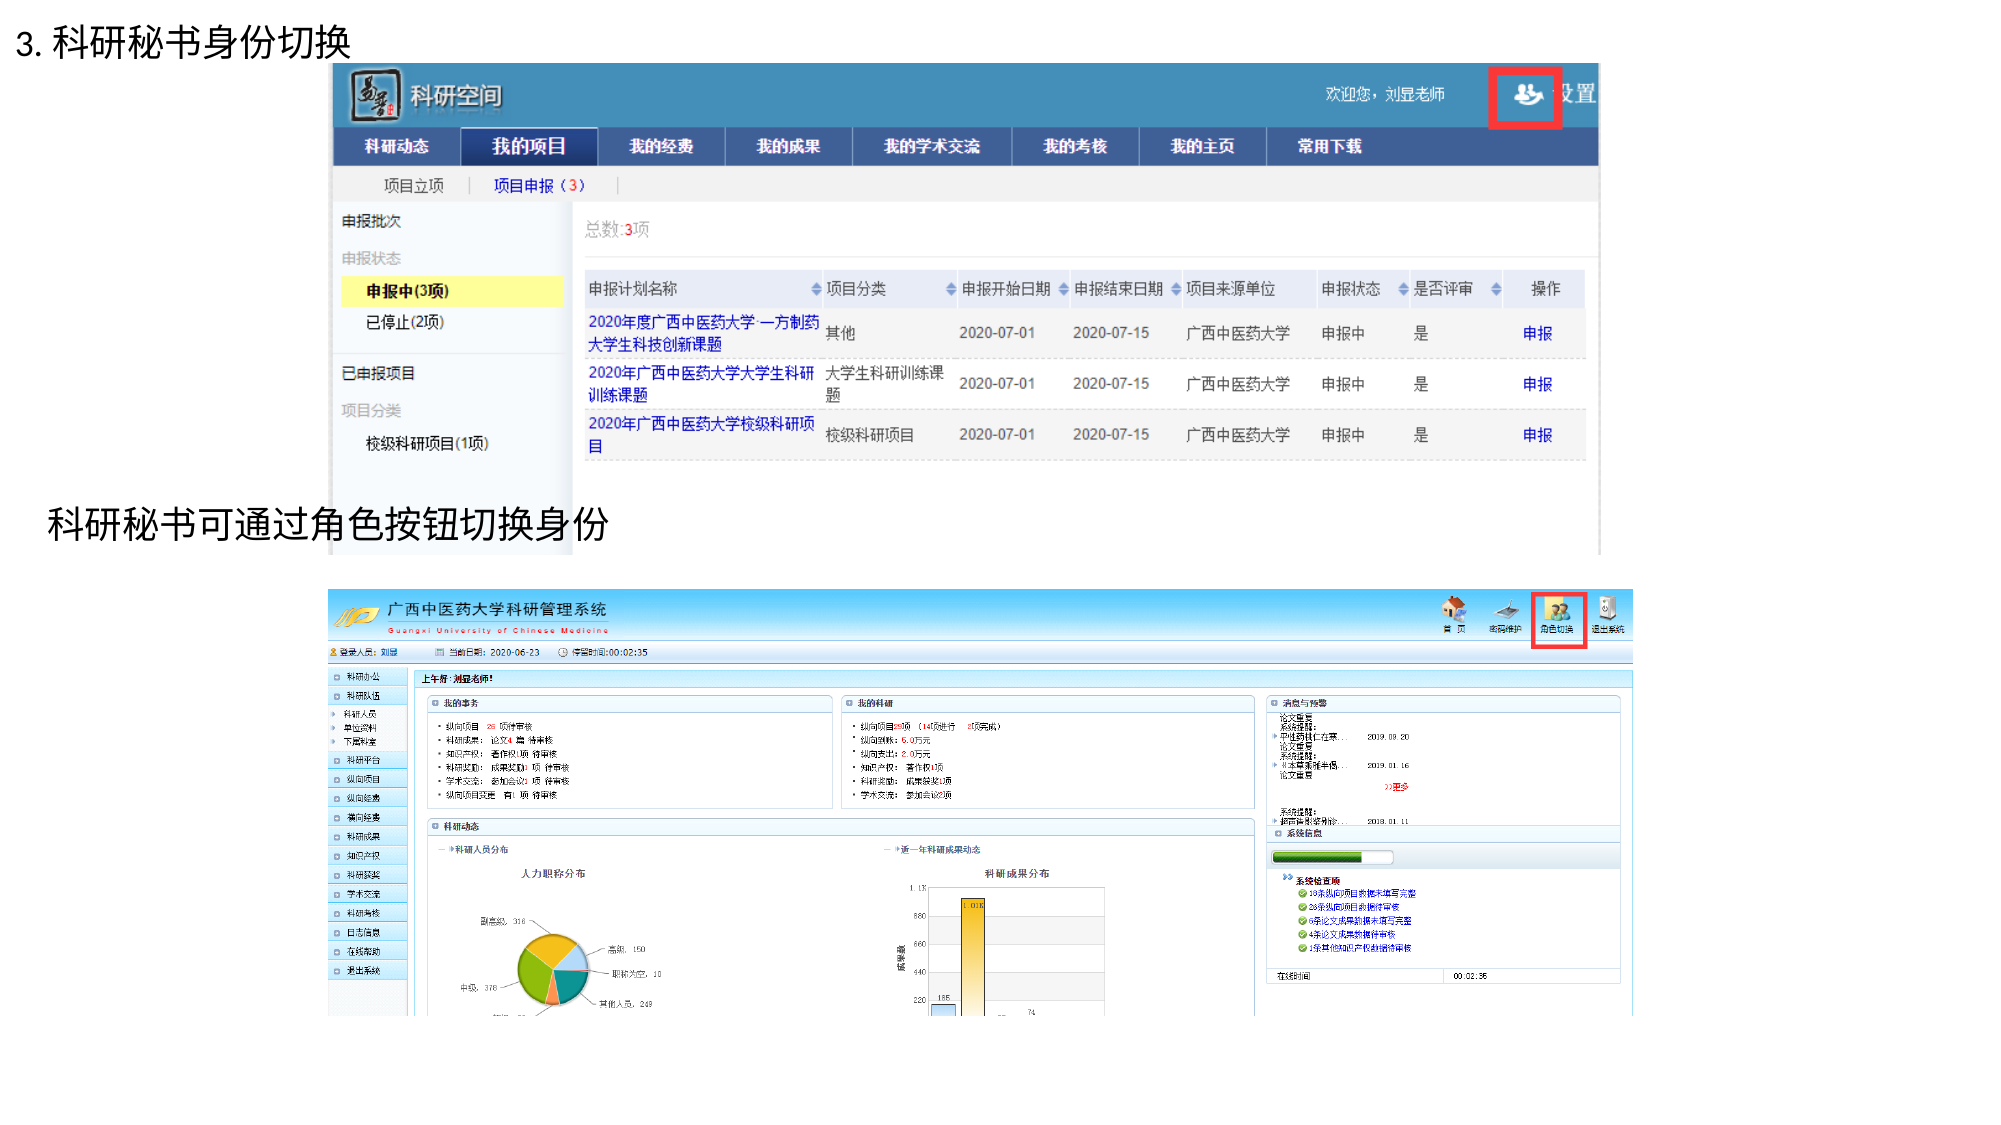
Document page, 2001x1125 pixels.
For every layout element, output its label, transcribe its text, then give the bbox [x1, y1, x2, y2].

picture [328, 588, 1633, 1016]
picture [328, 63, 1601, 555]
text_box 3.科研秘书身份切换 [0, 11, 402, 72]
text_box 科研秘书可通过角色按钮切换身份 [32, 494, 328, 554]
